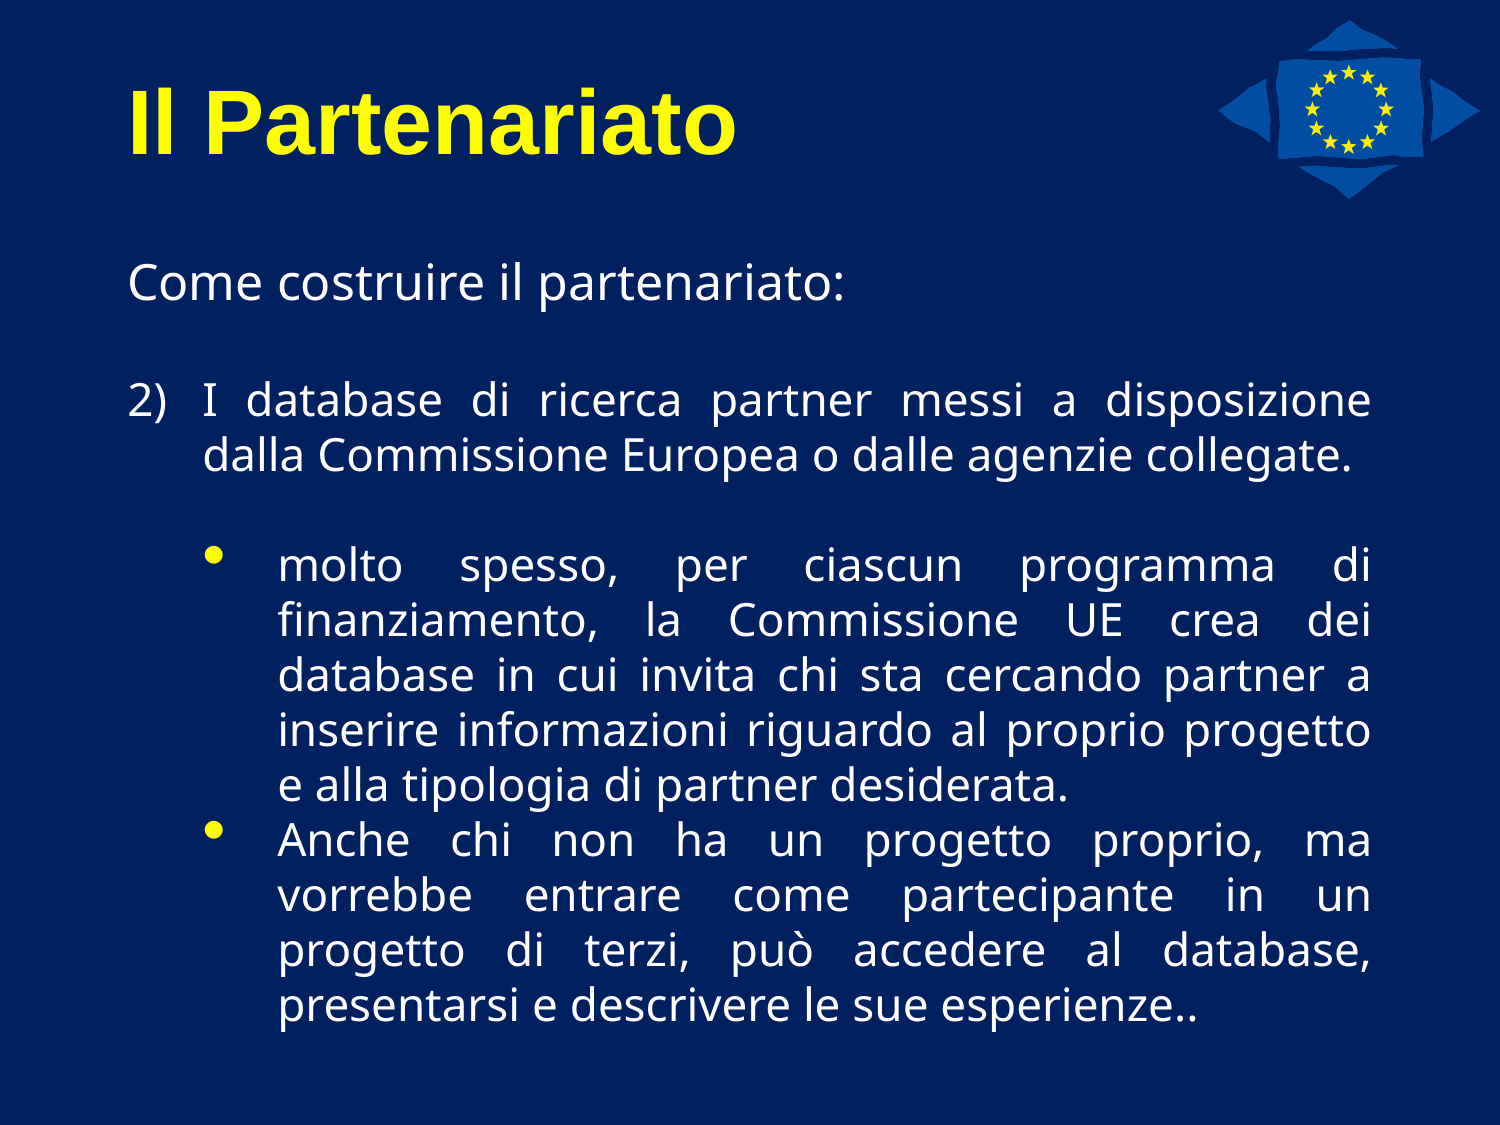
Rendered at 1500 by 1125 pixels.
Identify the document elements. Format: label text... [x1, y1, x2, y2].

picture [1214, 17, 1484, 203]
text_box Il Partenariato [112, 55, 1162, 180]
text_box Come costruire il partenariato: I database di ricerca partner messi a disposizione dalla Commissione Europea o dalle agenzie collegate. molto spesso, per ciascun programma di finanziamento, la Commissione UE crea dei database in cui invita chi sta cercando partner a inserire informazioni riguardo al proprio progetto e alla tipologia di partner desiderata. Anche chi non ha un progetto proprio, ma vorrebbe entrare come partecipante in un progetto di terzi, può accedere al database, presentarsi e descrivere le sue esperienze.. [112, 243, 1388, 1038]
